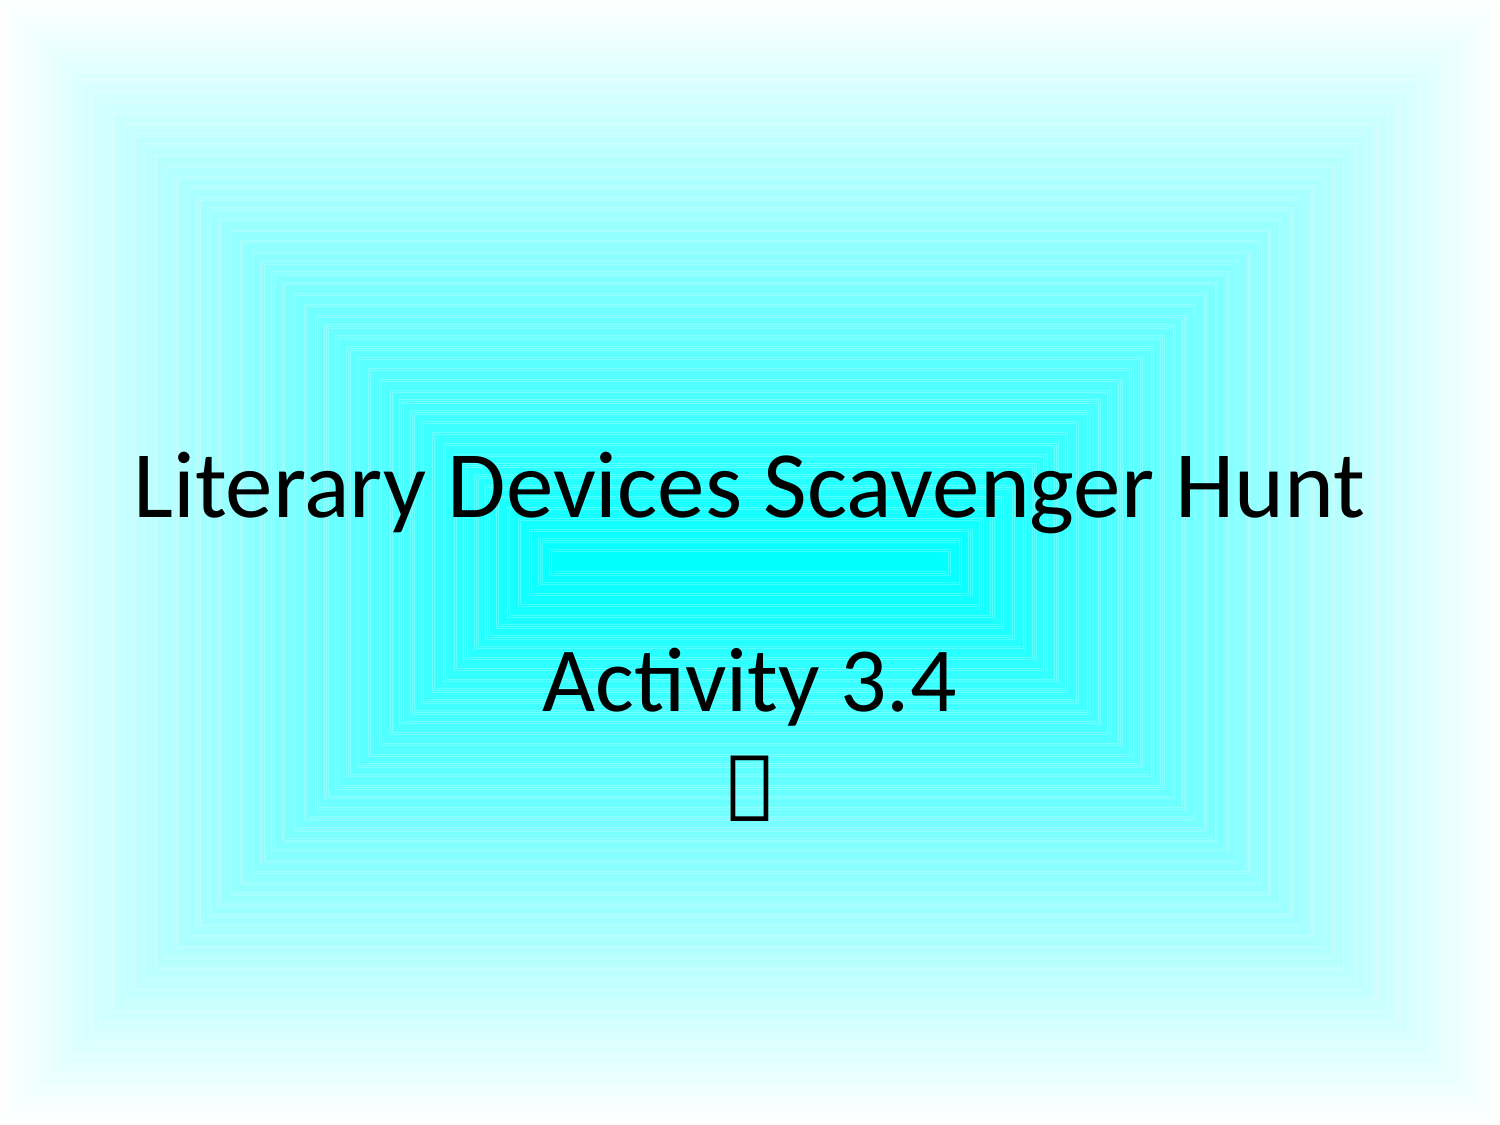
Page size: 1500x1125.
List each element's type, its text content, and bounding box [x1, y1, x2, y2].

title Literary Devices Scavenger Hunt [112, 358, 1388, 600]
text_box Activity 3.4  [112, 608, 1388, 850]
